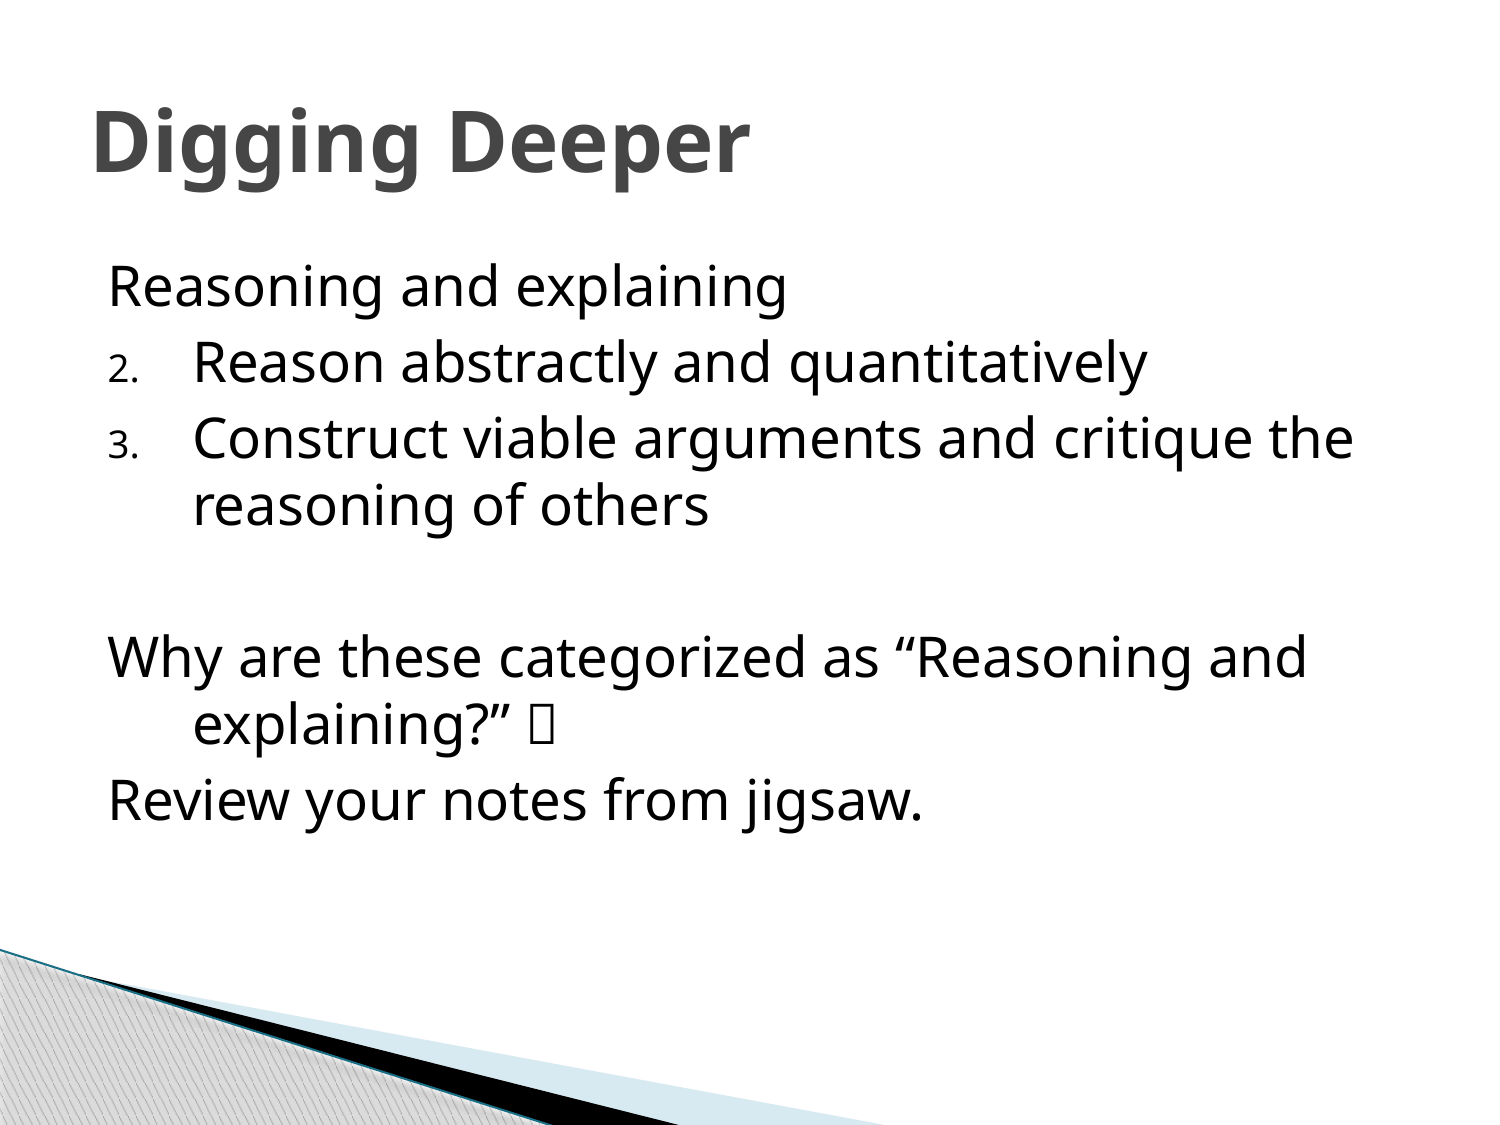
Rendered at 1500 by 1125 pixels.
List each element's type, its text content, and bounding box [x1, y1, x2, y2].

list Reasoning and explaining Reason abstractly and quantitatively Construct viable arguments and critique the reasoning of others Why are these categorized as “Reasoning and explaining?”  Review your notes from jigsaw. [75, 243, 1425, 986]
title Digging Deeper [75, 45, 1425, 233]
